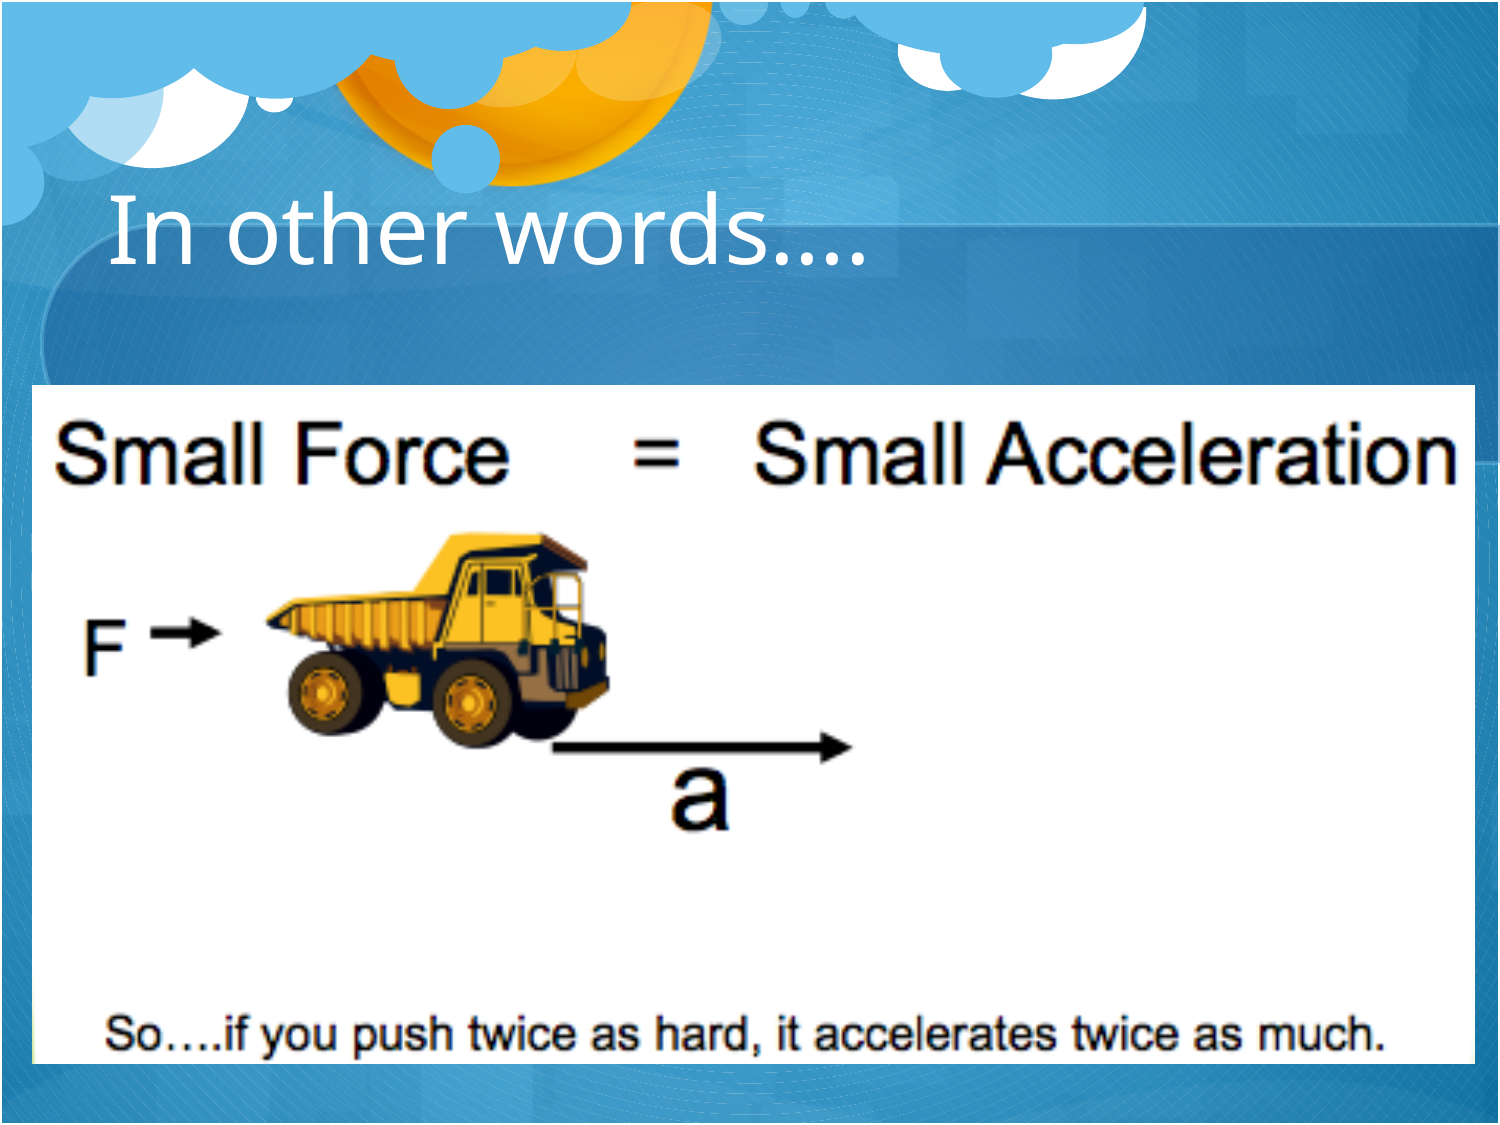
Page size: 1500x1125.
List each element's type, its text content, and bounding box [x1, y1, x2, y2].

picture [523, 2, 1498, 222]
picture [2, 173, 1498, 1123]
picture [291, 55, 428, 106]
picture [248, 97, 258, 106]
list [32, 352, 1476, 1097]
picture [44, 228, 1497, 460]
title In other words…. [92, 106, 1359, 344]
